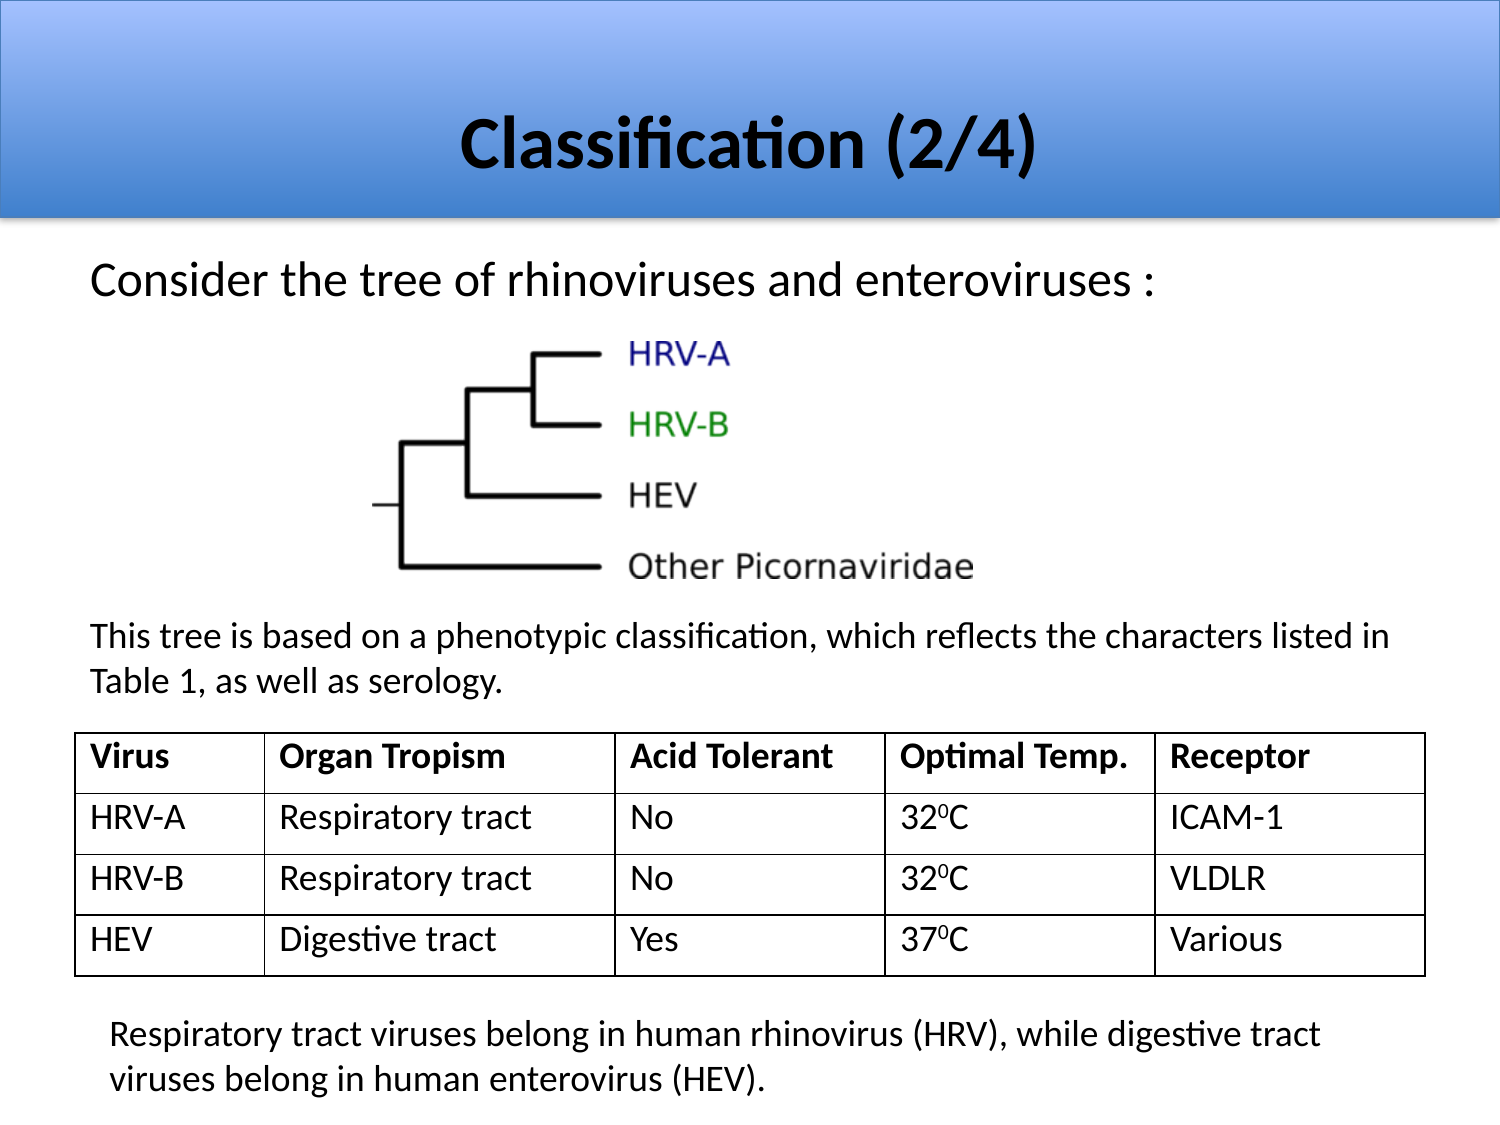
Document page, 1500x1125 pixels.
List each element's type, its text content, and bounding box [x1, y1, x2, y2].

table_header Virus [76, 734, 264, 793]
table_cell No [616, 794, 884, 854]
table_cell Digestive tract [265, 916, 614, 975]
table_cell HEV [76, 916, 264, 975]
table_cell No [616, 855, 884, 914]
table_cell 320C [886, 794, 1154, 854]
picture [371, 341, 973, 580]
table_cell Respiratory tract [265, 794, 614, 854]
table_cell ICAM-1 [1156, 794, 1424, 854]
table_cell 320C [886, 855, 1154, 914]
table_cell HRV-A [76, 794, 264, 854]
text_box Respiratory tract viruses belong in human rhinovirus (HRV), while digestive tract viruses belong in human enterovirus (HEV). [94, 1001, 1448, 1106]
table_cell Yes [616, 916, 884, 975]
table_header Acid Tolerant [616, 734, 884, 793]
table_header Optimal Temp. [886, 734, 1154, 793]
table_cell VLDLR [1156, 855, 1424, 914]
table_header Receptor [1156, 734, 1424, 793]
title Classification (2/4) [75, 45, 1425, 233]
list Consider the tree of rhinoviruses and enteroviruses : [75, 238, 1425, 342]
table_cell Respiratory tract [265, 855, 614, 914]
text_box This tree is based on a phenotypic classification, which reflects the characters listed in Table 1, as well as serology. [74, 604, 1425, 709]
table_cell HRV-B [76, 855, 264, 914]
table_cell 370C [886, 916, 1154, 975]
table_header Organ Tropism [265, 734, 614, 793]
table_cell Various [1156, 916, 1424, 975]
